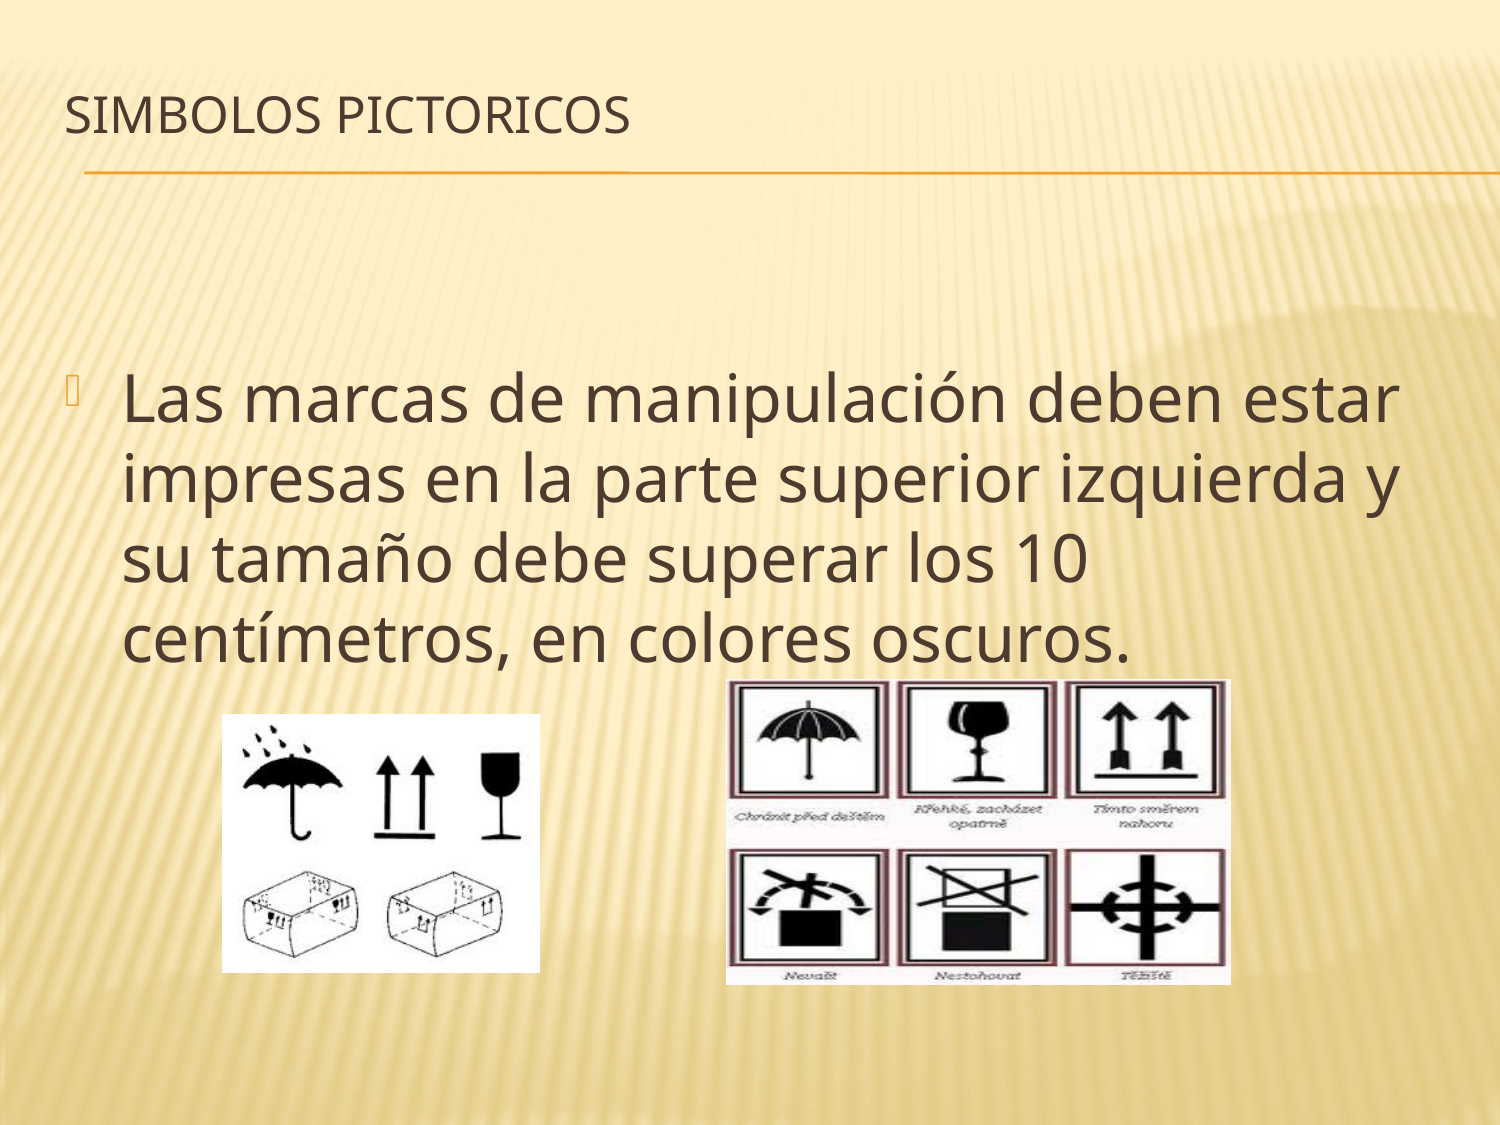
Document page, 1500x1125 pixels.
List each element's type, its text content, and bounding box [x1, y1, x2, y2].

picture [222, 714, 540, 973]
title Simbolos pictoricos [50, 75, 1475, 213]
list Las marcas de manipulación deben estar impresas en la parte superior izquierda y su tamaño debe superar los 10 centímetros, en colores oscuros. [50, 254, 1475, 998]
picture [726, 679, 1231, 985]
